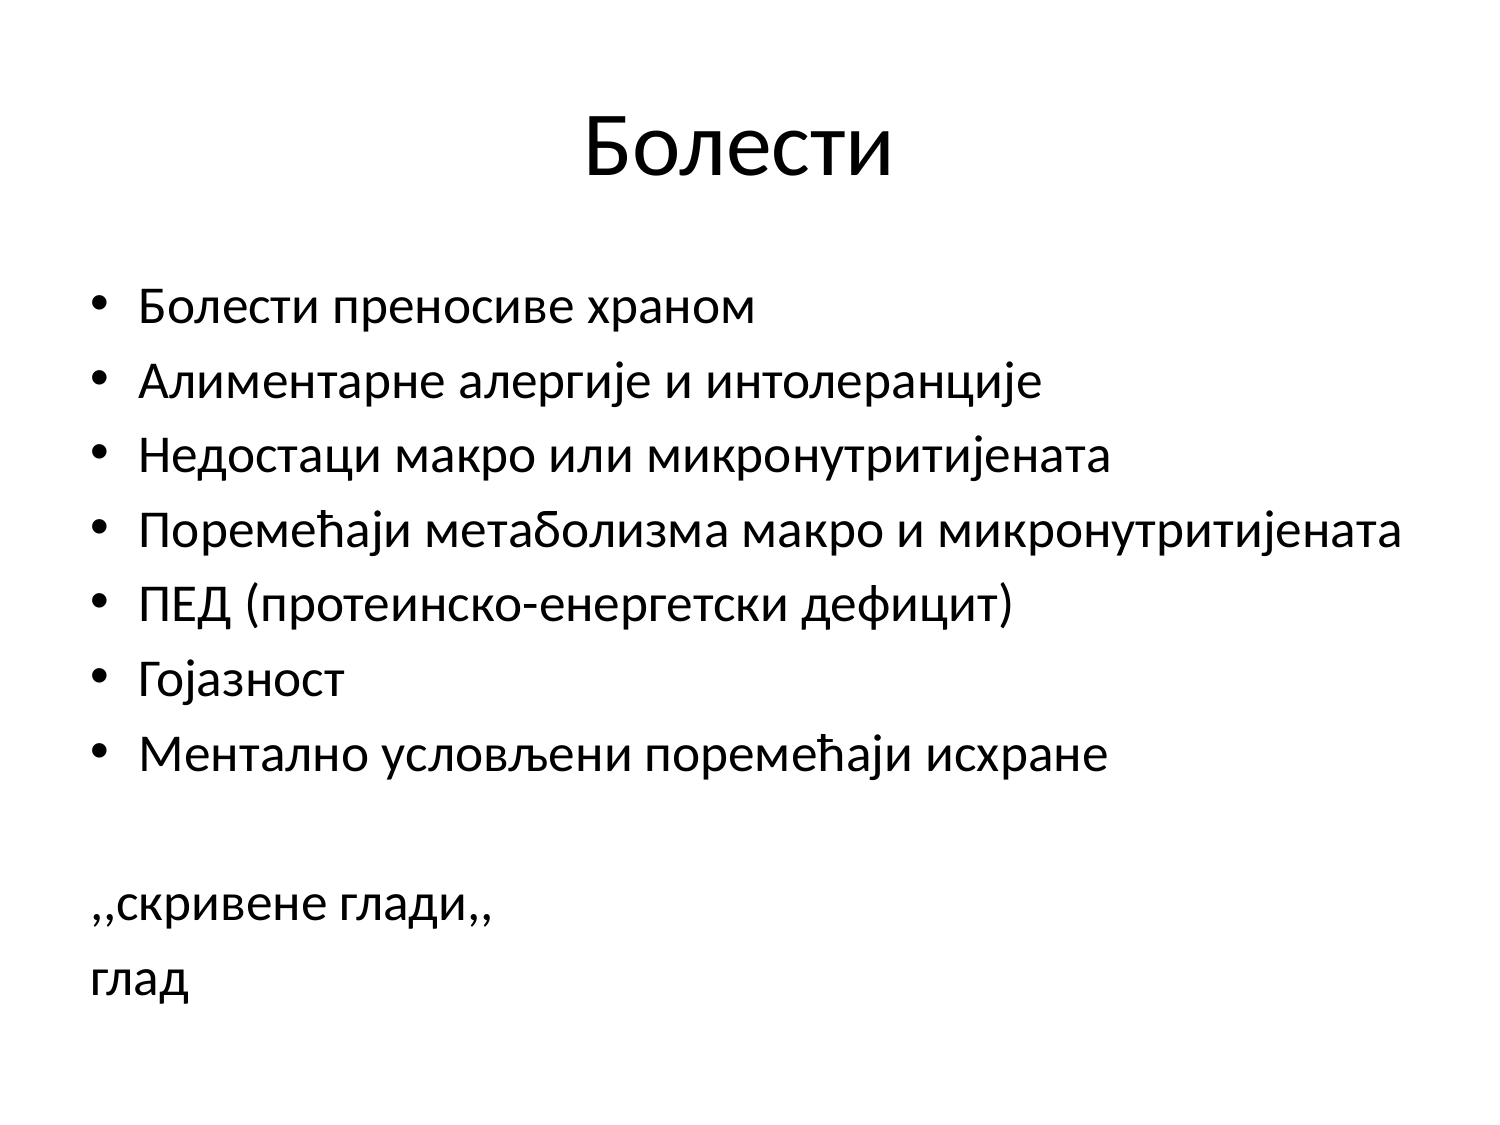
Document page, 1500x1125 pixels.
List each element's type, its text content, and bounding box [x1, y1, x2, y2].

title Болести [75, 45, 1425, 233]
list Болести преносиве храном Алиментарне алергије и интолеранције Недостаци макро или микронутритијената Поремећаји метаболизма макро и микронутритијената ПЕД (протеинско-енергетски дефицит) Гојазност Ментално условљени поремећаји исхране ,,скривене глади,, глад [75, 262, 1425, 1075]
